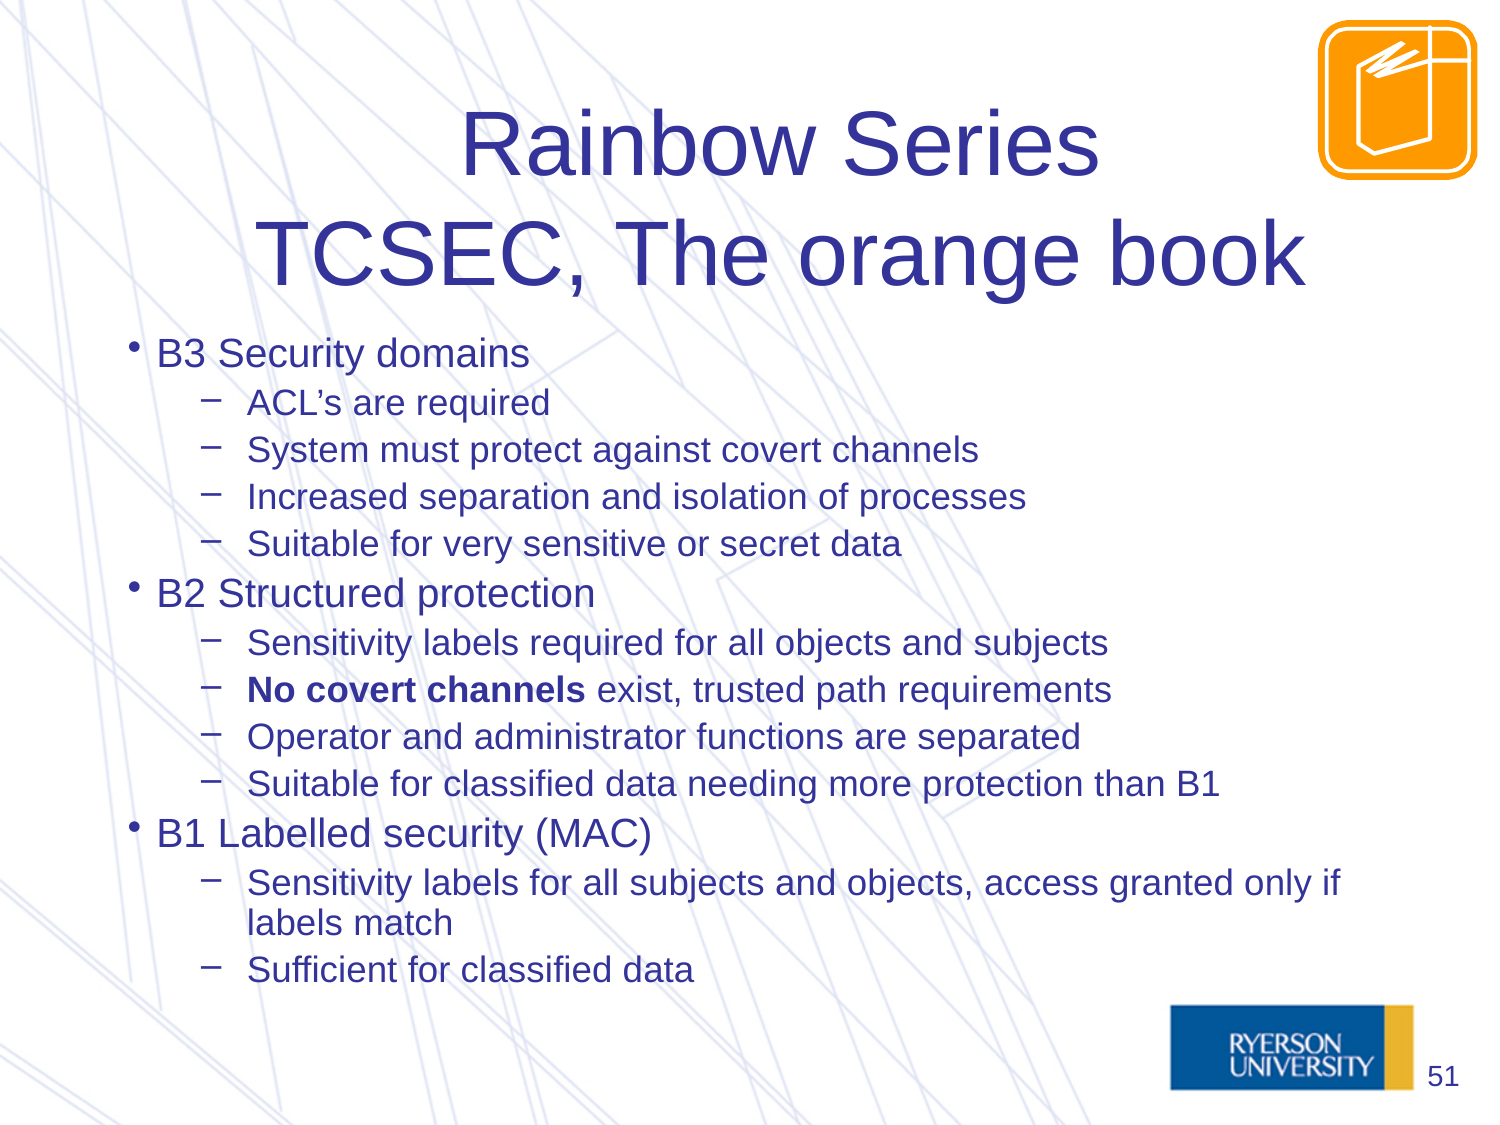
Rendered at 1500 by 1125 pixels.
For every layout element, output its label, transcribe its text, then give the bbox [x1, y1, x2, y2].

list B3 Security domains ACL’s are required System must protect against covert channels Increased separation and isolation of processes Suitable for very sensitive or secret data B2 Structured protection Sensitivity labels required for all objects and subjects No covert channels exist, trusted path requirements Operator and administrator functions are separated Suitable for classified data needing more protection than B1 B1 Labelled security (MAC) Sensitivity labels for all subjects and objects, access granted only if labels match Sufficient for classified data [112, 324, 1451, 1001]
title Rainbow Series TCSEC, The orange book [112, 99, 1451, 288]
picture [0, 0, 1500, 1125]
slide_number 51 [1399, 1049, 1476, 1113]
